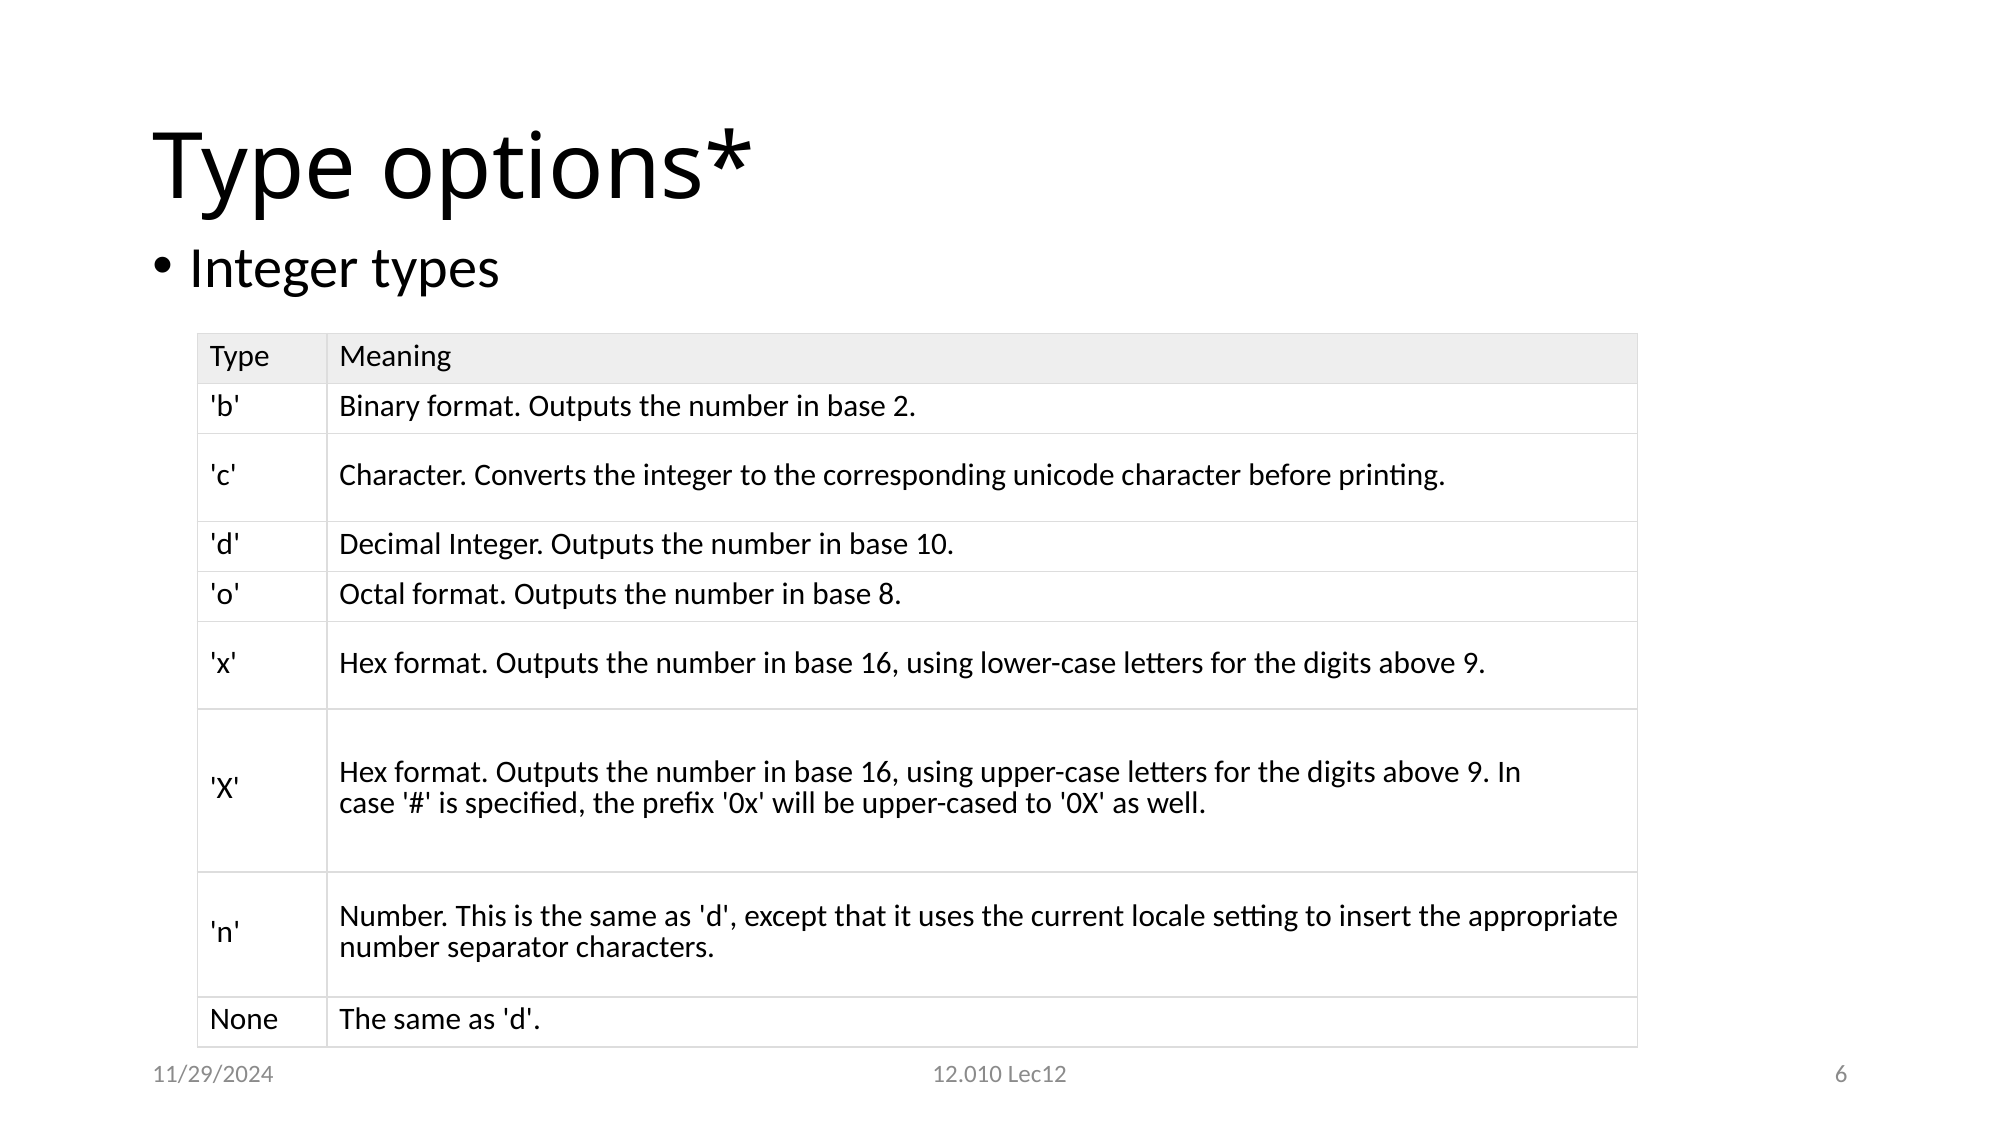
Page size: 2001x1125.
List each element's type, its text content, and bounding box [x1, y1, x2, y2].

title Type options* [137, 59, 1863, 229]
footer 12.010 Lec12 [662, 1042, 1338, 1103]
table_cell Number. This is the same as 'd', except that it uses the current locale setting to insert the appropriate number separator characters. [328, 873, 1637, 996]
list Integer types [137, 229, 1863, 943]
table_cell Decimal Integer. Outputs the number in base 10. [328, 522, 1637, 571]
table_cell 'n' [198, 873, 326, 996]
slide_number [137, 1042, 588, 1103]
table_cell Character. Converts the integer to the corresponding unicode character before printing. [328, 434, 1637, 521]
table_cell 'X' [198, 710, 326, 871]
table_cell Hex format. Outputs the number in base 16, using upper-case letters for the digits above 9. In case '#' is specified, the prefix '0x' will be upper-cased to '0X' as well. [328, 710, 1637, 871]
table_cell 'o' [198, 572, 326, 621]
table_header Meaning [328, 334, 1637, 383]
table_cell 'c' [198, 434, 326, 521]
table_header Type [198, 334, 326, 383]
table_cell Hex format. Outputs the number in base 16, using lower-case letters for the digits above 9. [328, 622, 1637, 708]
table_cell The same as 'd'. [328, 998, 1637, 1046]
table_cell Octal format. Outputs the number in base 8. [328, 572, 1637, 621]
table_cell None [198, 998, 326, 1042]
table_cell 'x' [198, 622, 326, 708]
table_cell 'd' [198, 522, 326, 571]
table_cell 'b' [198, 384, 326, 433]
table_cell Binary format. Outputs the number in base 2. [328, 384, 1637, 433]
slide_number 6 [1412, 1042, 1863, 1103]
